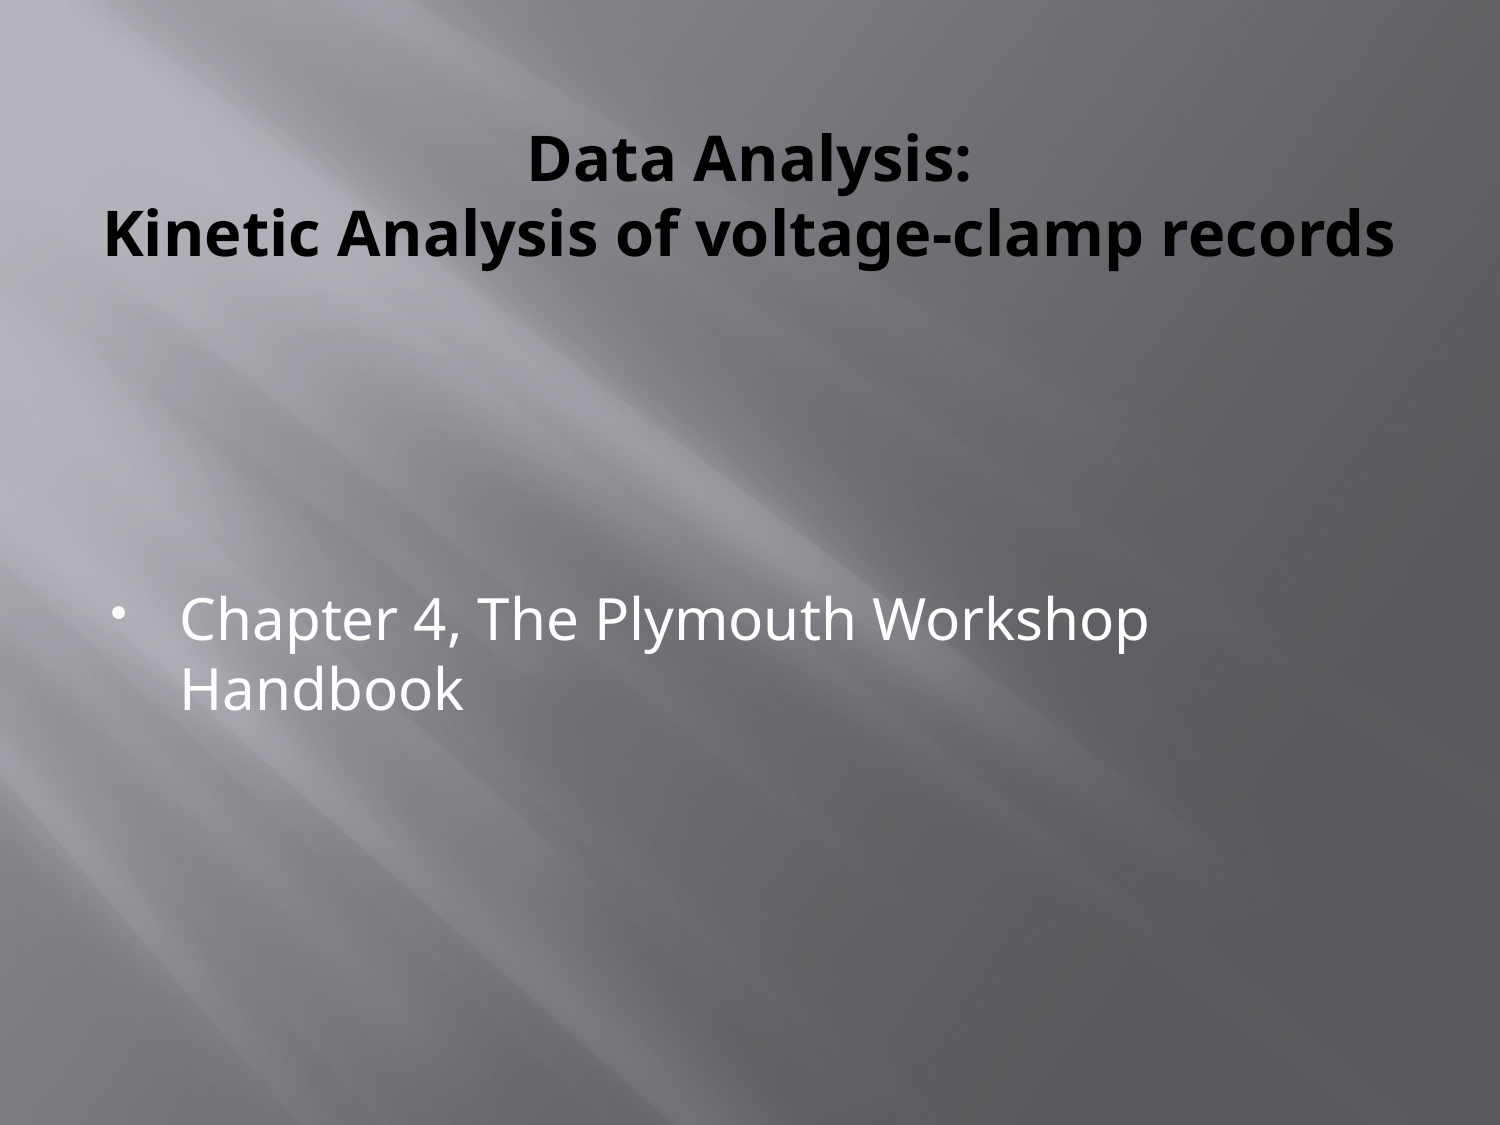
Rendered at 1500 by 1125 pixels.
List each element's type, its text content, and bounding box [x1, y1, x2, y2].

list Chapter 4, The Plymouth Workshop Handbook [75, 575, 1425, 1035]
title Data Analysis: Kinetic Analysis of voltage-clamp records [75, 99, 1425, 288]
